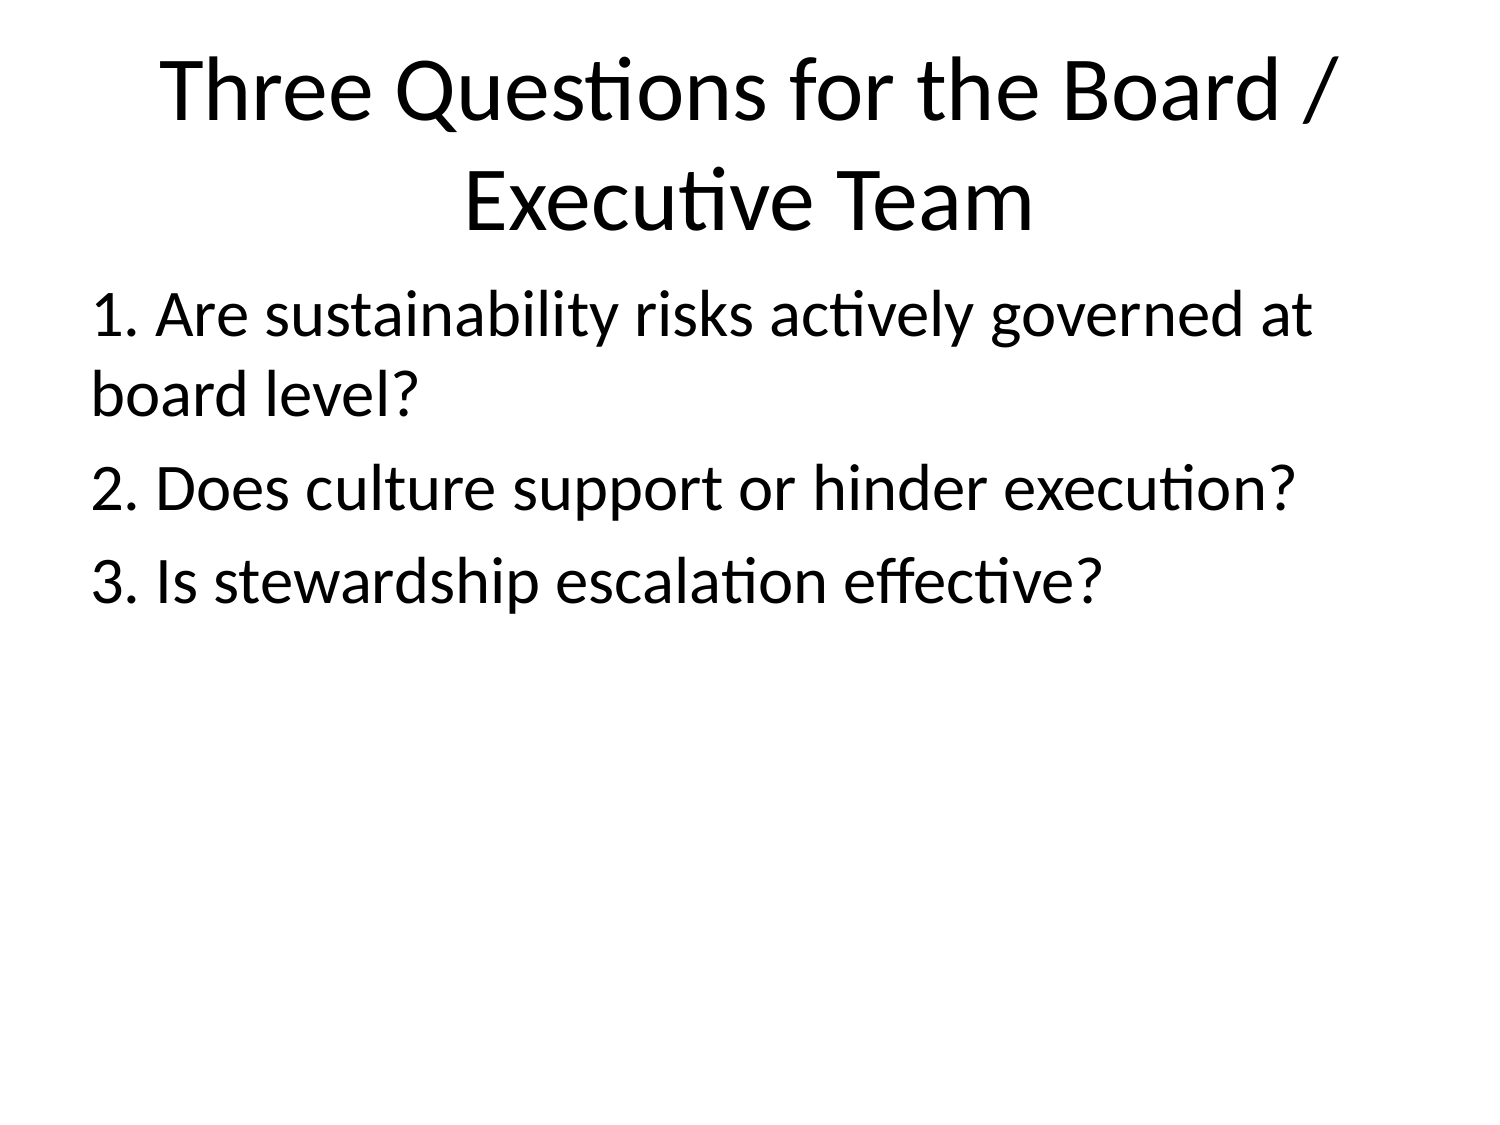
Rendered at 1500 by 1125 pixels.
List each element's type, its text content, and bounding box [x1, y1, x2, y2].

list 1. Are sustainability risks actively governed at board level? 2. Does culture support or hinder execution? 3. Is stewardship escalation effective? [75, 262, 1425, 1005]
title Three Questions for the Board / Executive Team [75, 45, 1425, 233]
